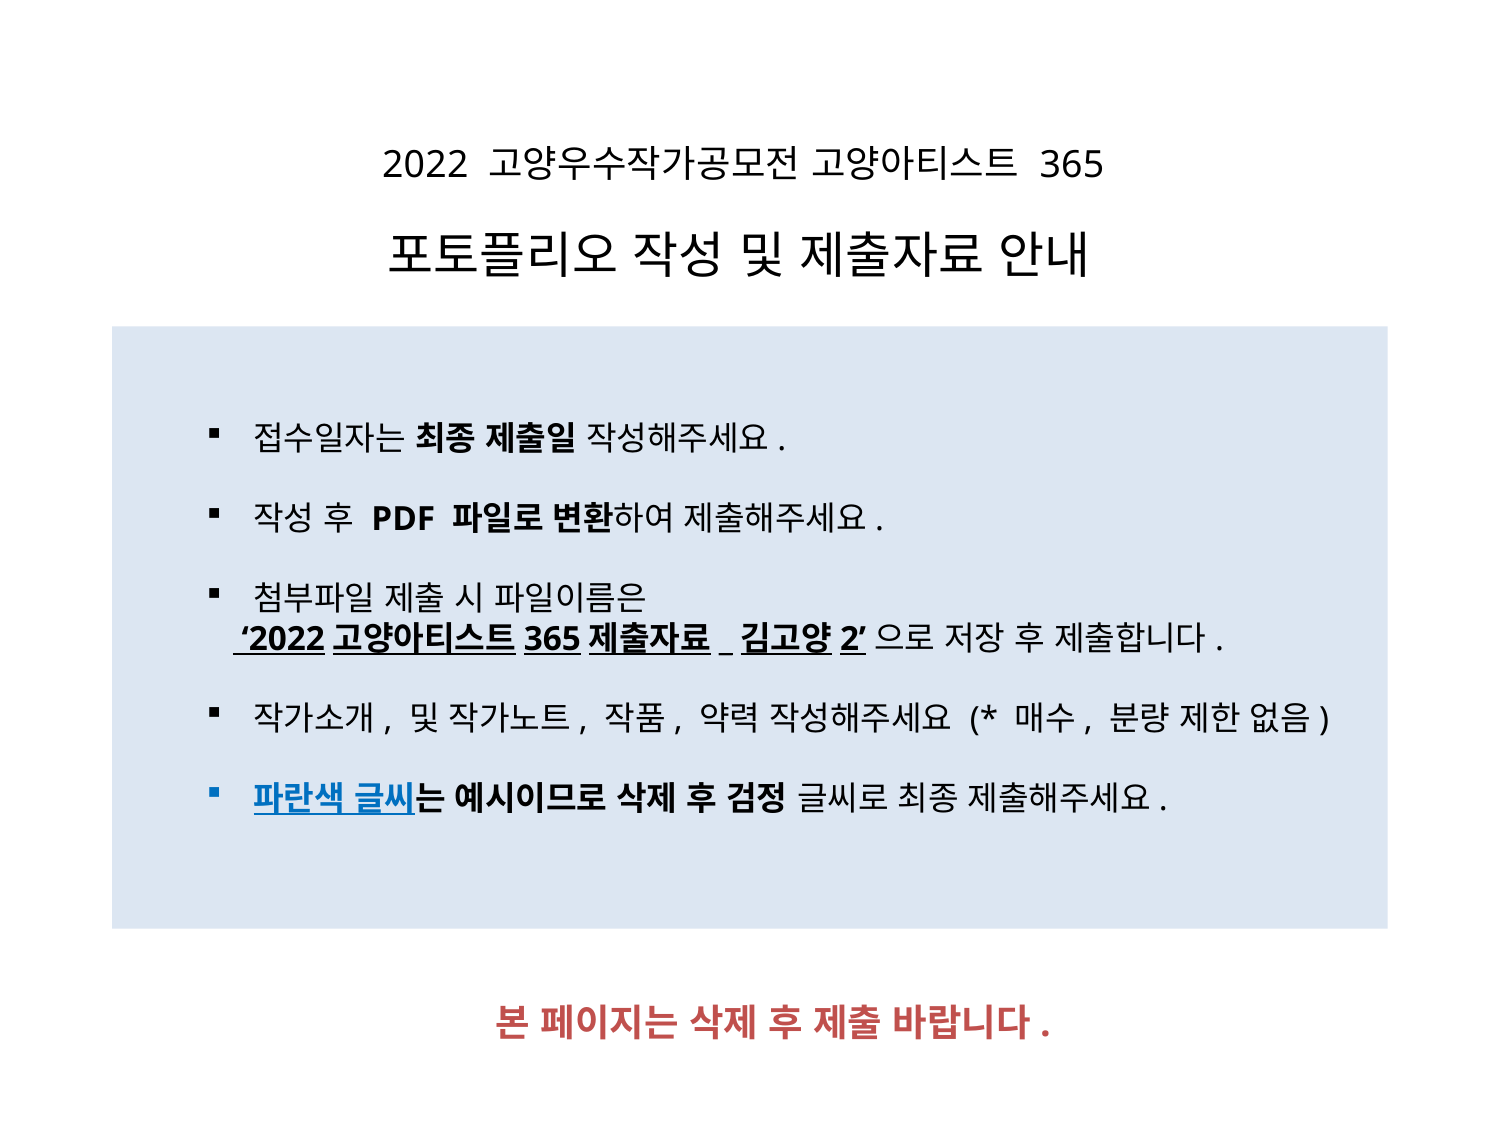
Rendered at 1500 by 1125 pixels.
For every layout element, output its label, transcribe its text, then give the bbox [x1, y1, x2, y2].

text_box 2022 고양우수작가공모전 고양아티스트 365 포토플리오 작성 및 제출자료 안내 [177, 90, 1323, 291]
text_box 본 페이지는 삭제 후 제출 바랍니다. [480, 964, 1066, 1051]
text_box 접수일자는 최종 제출일 작성해주세요. 작성 후 PDF 파일로 변환하여 제출해주세요. 첨부파일 제출 시 파일이름은 ‘2022고양아티스트365제출자료_김고양2’으로 저장 후 제출합니다. 작가소개, 및 작가노트, 작품, 약력 작성해주세요 (* 매수, 분량 제한 없음) 파란색 글씨는 예시이므로 삭제 후 검정 글씨로 최종 제출해주세요. [191, 410, 1345, 864]
text_box [110, 324, 1390, 931]
